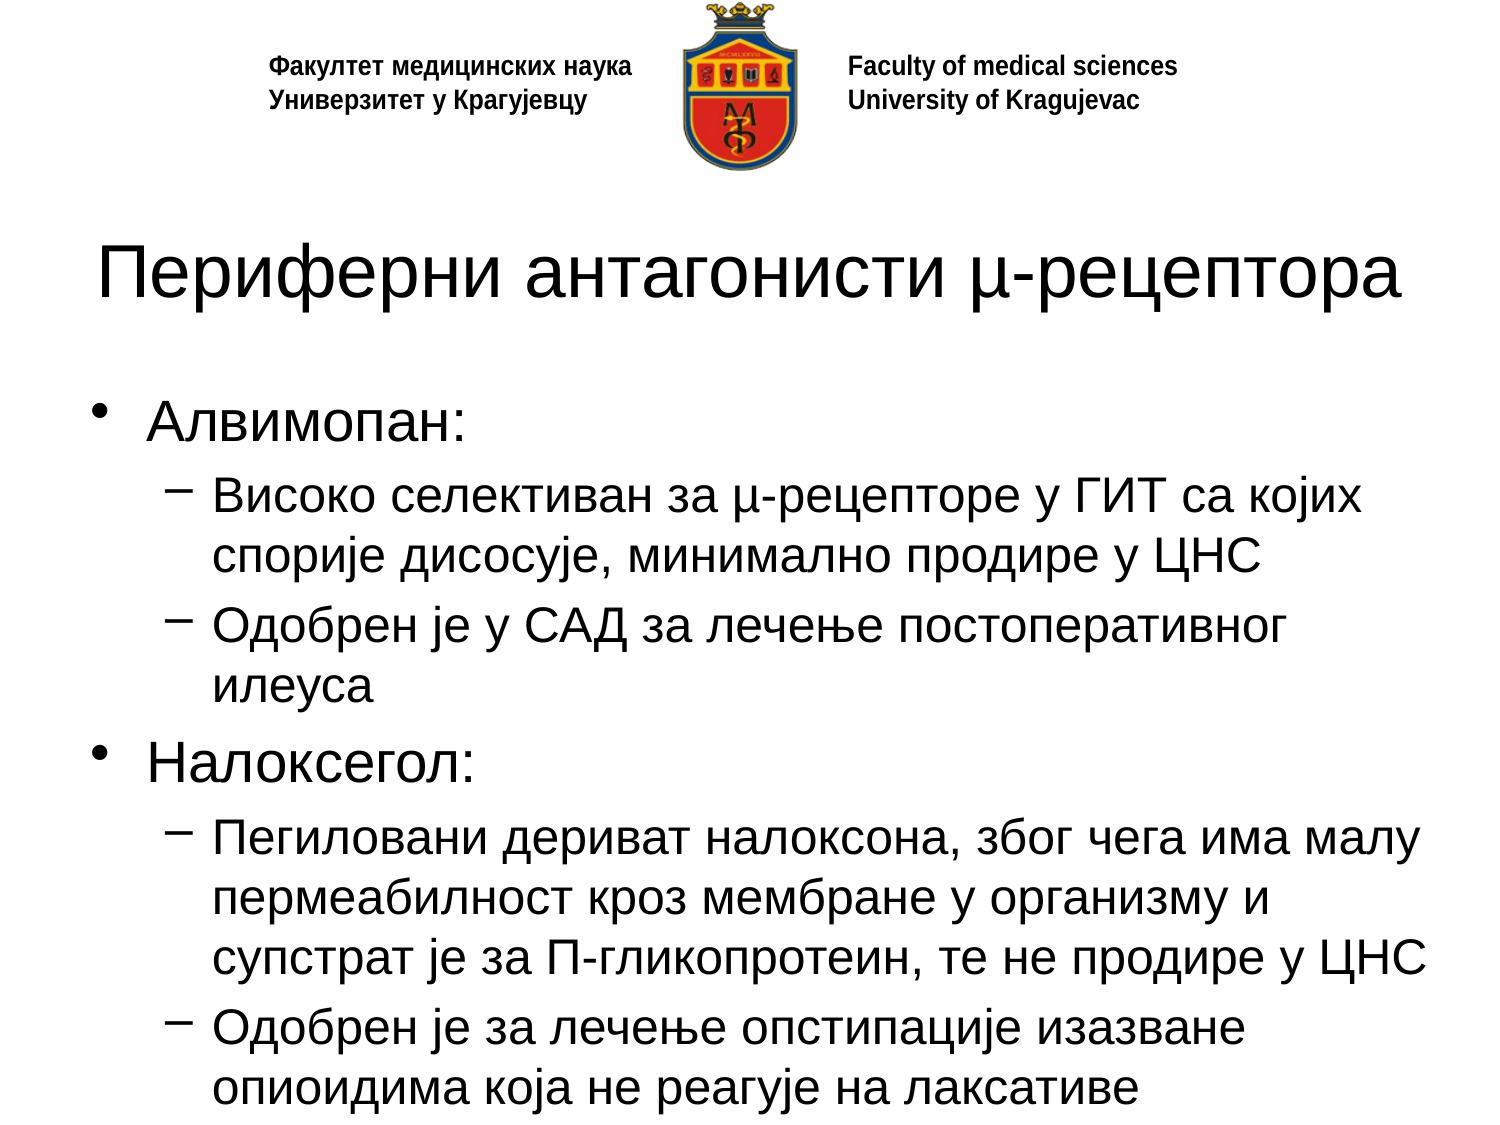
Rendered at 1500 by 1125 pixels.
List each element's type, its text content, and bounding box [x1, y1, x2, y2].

title Периферни антагонисти µ-рецептора [74, 173, 1426, 362]
list Алвимопан: Високо селективан за µ-рецепторе у ГИТ са којих спорије дисосује, минимално продире у ЦНС Одобрен је у САД за лечење постоперативног илеуса Налоксегол: Пегиловани дериват налоксона, због чега има малу пермеабилност кроз мембране у организму и супстрат је за П-гликопротеин, те не продире у ЦНС Одобрен је за лечење опстипације изазване опиоидима која не реагује на лаксативе [74, 374, 1459, 1118]
